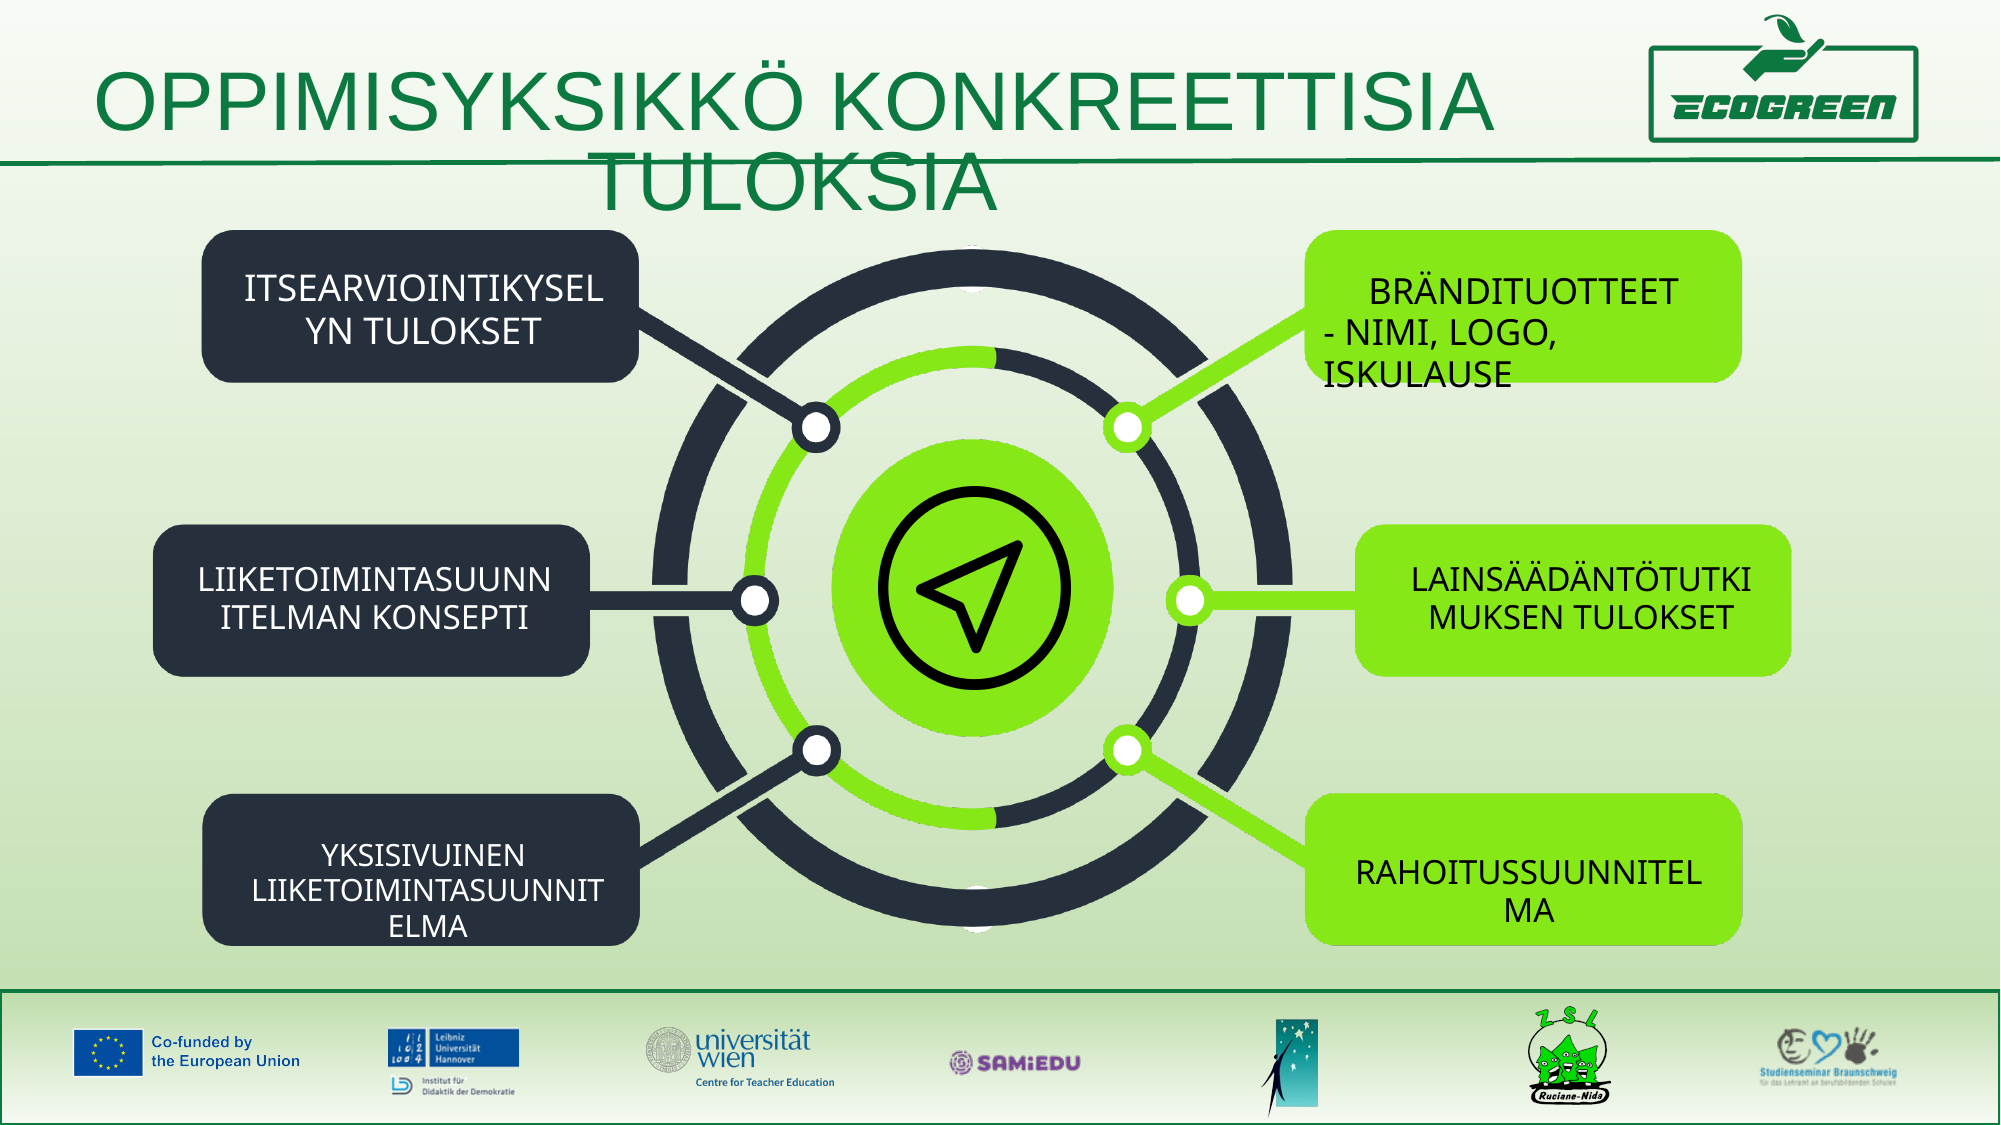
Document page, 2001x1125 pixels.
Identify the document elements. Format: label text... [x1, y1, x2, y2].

picture [945, 1047, 1087, 1079]
text_box OPPIMISYKSIKKÖ KONKREETTISIA TULOKSIA [15, 67, 1570, 227]
picture [1528, 1006, 1611, 1105]
picture [646, 1027, 834, 1086]
picture [1755, 1022, 1902, 1091]
picture [1639, 0, 1928, 157]
picture [1259, 1018, 1330, 1125]
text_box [152, 230, 1792, 946]
picture [71, 1027, 317, 1079]
picture [388, 1022, 519, 1103]
